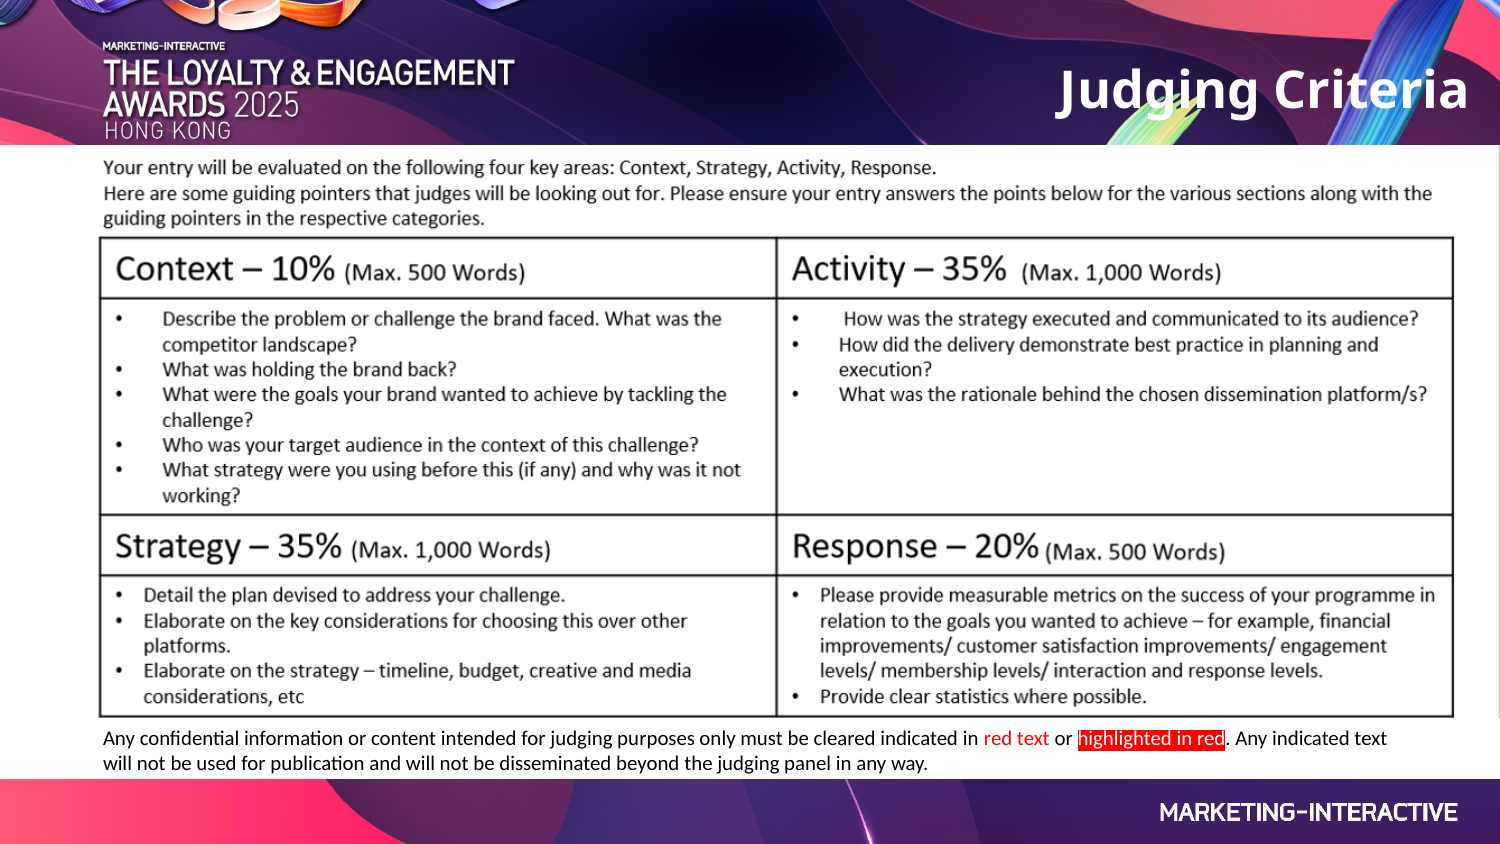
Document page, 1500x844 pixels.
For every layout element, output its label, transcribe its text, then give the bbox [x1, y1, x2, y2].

picture [0, 0, 1500, 719]
text_box Judging Criteria [1045, 43, 1500, 131]
text_box Any confidential information or content intended for judging purposes only must be cleared indicated in red text or highlighted in red. Any indicated text will not be used for publication and will not be disseminated beyond the judging panel in any way. [88, 727, 1472, 782]
picture [0, 779, 1500, 844]
